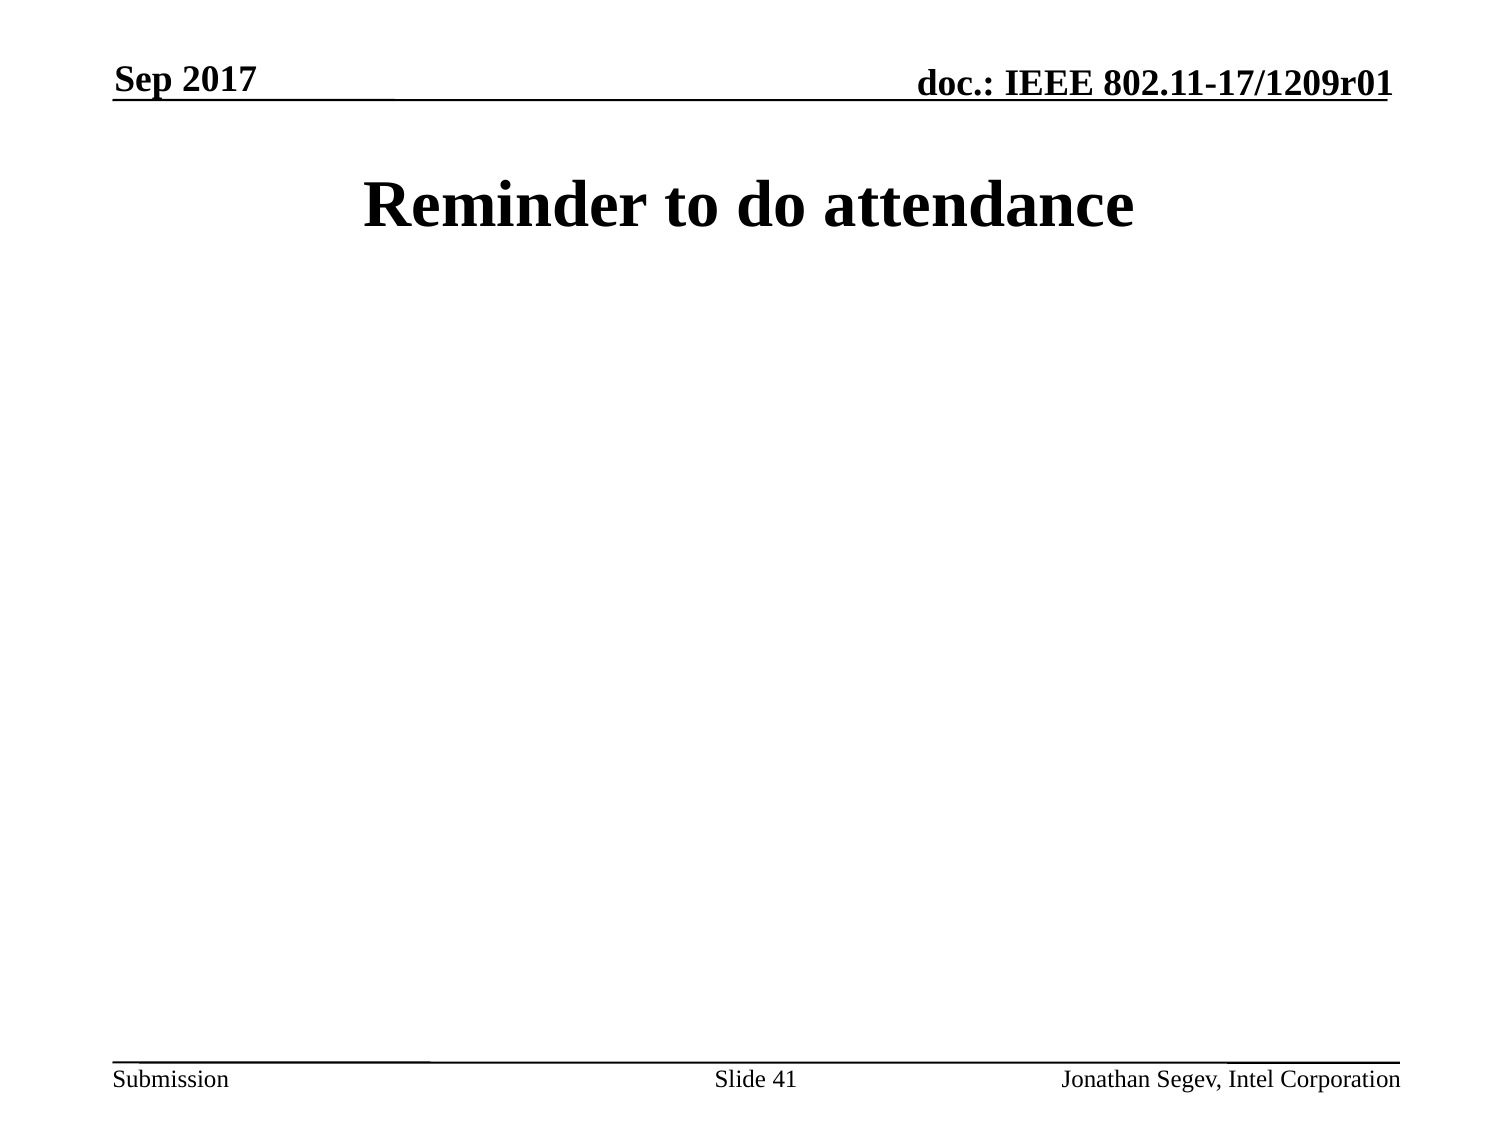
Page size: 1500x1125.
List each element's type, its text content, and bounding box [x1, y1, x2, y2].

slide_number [114, 54, 423, 100]
footer Jonathan Segev, Intel Corporation [878, 1061, 1402, 1093]
slide_number Slide 41 [712, 1061, 800, 1123]
title Reminder to do attendance [112, 112, 1388, 288]
